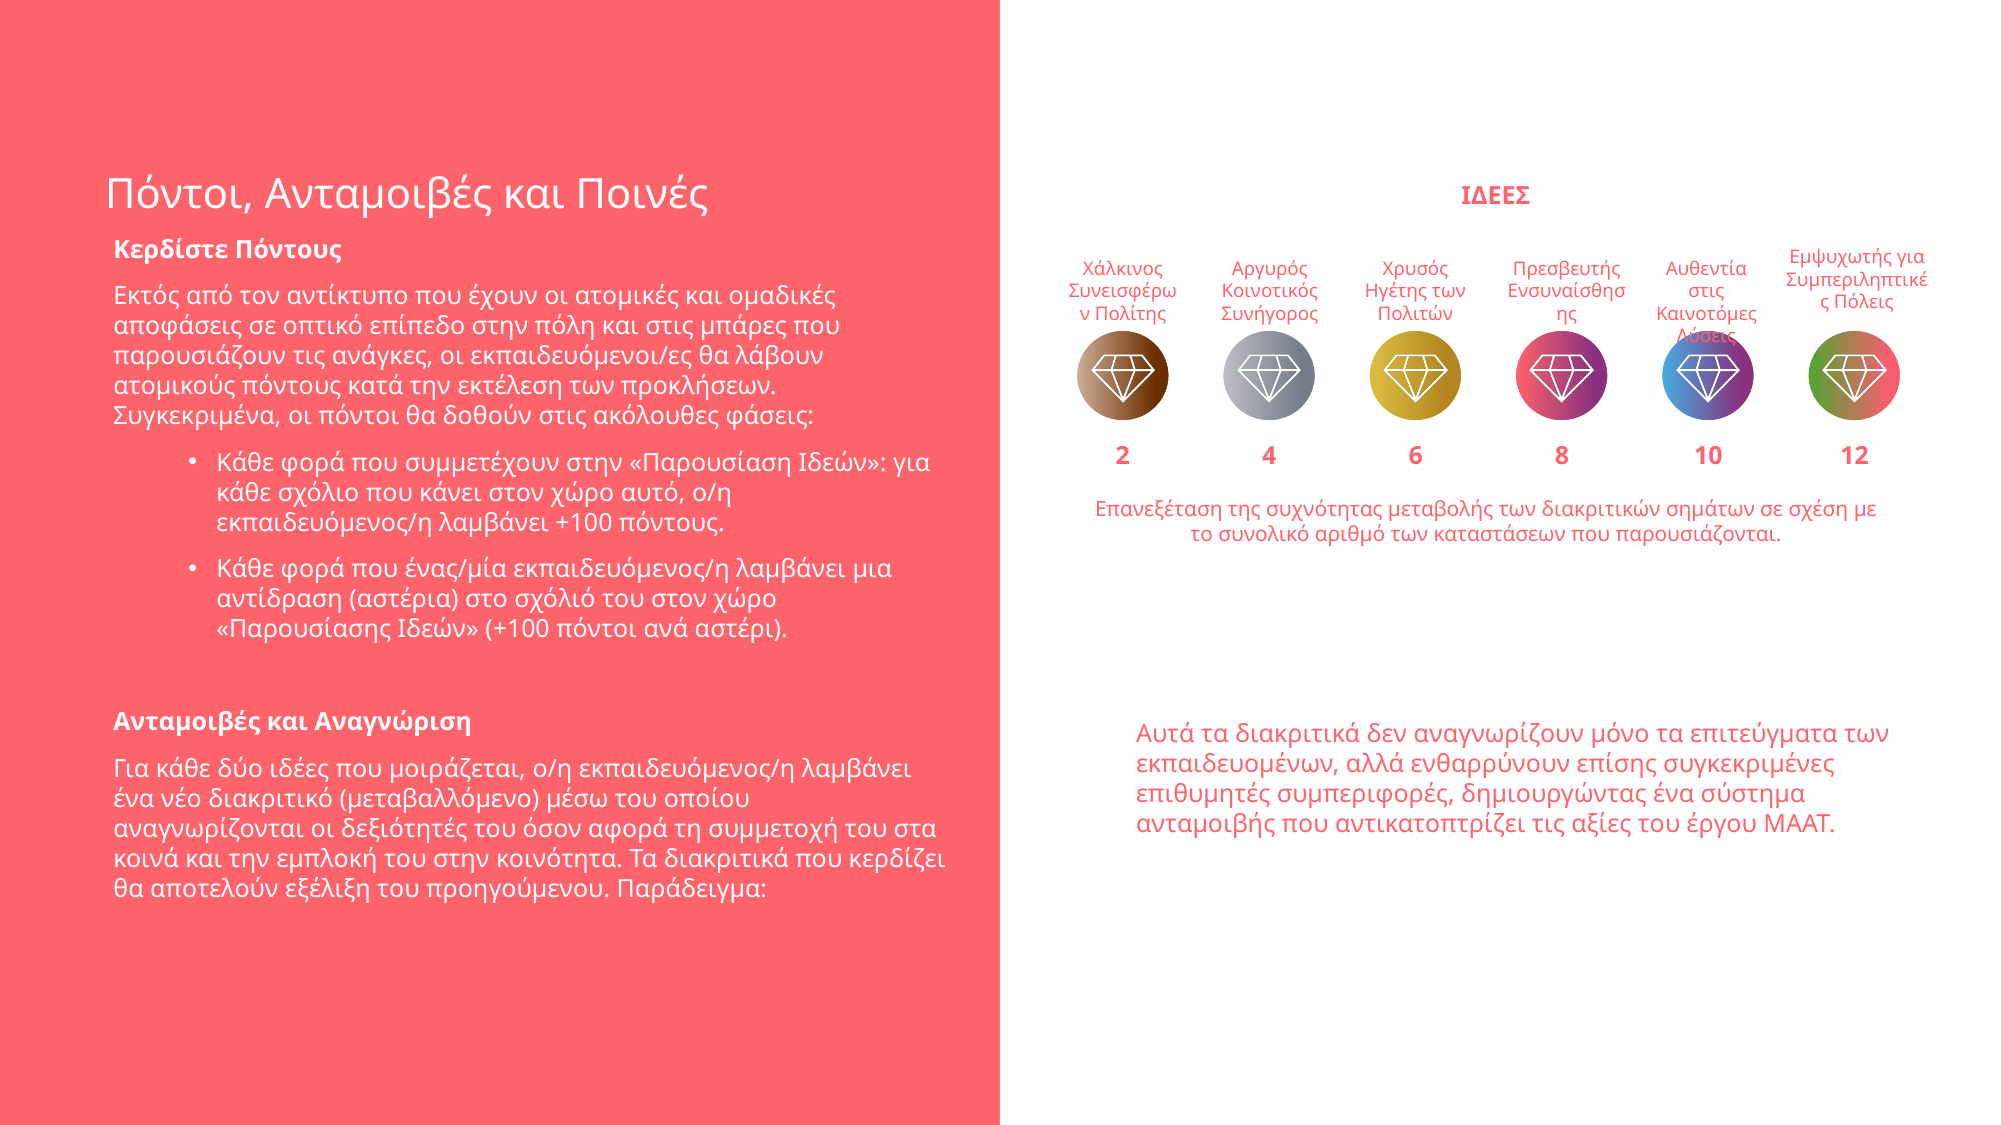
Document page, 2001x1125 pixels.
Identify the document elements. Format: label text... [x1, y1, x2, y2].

text_box Αργυρός Κοινοτικός Συνήγορος [1196, 248, 1341, 332]
text_box 10 [1645, 432, 1771, 478]
text_box [999, 0, 2000, 1125]
text_box Πόντοι, Ανταμοιβές και Ποινές [105, 104, 1534, 217]
text_box 8 [1499, 432, 1625, 478]
text_box ΙΔΕΕΣ [1436, 171, 1562, 217]
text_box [1660, 329, 1756, 423]
text_box Εμψυχωτής για Συμπεριληπτικές Πόλεις [1770, 237, 1943, 320]
text_box 12 [1792, 432, 1918, 478]
text_box 6 [1353, 432, 1478, 478]
text_box Χρυσός Ηγέτης των Πολιτών [1341, 248, 1487, 332]
text_box Αυθεντία στις Καινοτόμες Λύσεις [1632, 248, 1780, 354]
text_box 4 [1206, 432, 1332, 478]
text_box Κερδίστε Πόντους Εκτός από τον αντίκτυπο που έχουν οι ατομικές και ομαδικές αποφάσεις σε οπτικό επίπεδο στην πόλη και στις μπάρες που παρουσιάζουν τις ανάγκες, οι εκπαιδευόμενοι/ες θα λάβουν ατομικούς πόντους κατά την εκτέλεση των προκλήσεων. Συγκεκριμένα, οι πόντοι θα δοθούν στις ακόλουθες φάσεις: Κάθε φορά που συμμετέχουν στην «Παρουσίαση Ιδεών»: για κάθε σχόλιο που κάνει στον χώρο αυτό, ο/η εκπαιδευόμενος/η λαμβάνει +100 πόντους. Κάθε φορά που ένας/μία εκπαιδευόμενος/η λαμβάνει μια αντίδραση (αστέρια) στο σχόλιό του στον χώρο «Παρουσίασης Ιδεών» (+100 πόντοι ανά αστέρι). Ανταμοιβές και Αναγνώριση Για κάθε δύο ιδέες που μοιράζεται, ο/η εκπαιδευόμενος/η λαμβάνει ένα νέο διακριτικό (μεταβαλλόμενο) μέσω του οποίου αναγνωρίζονται οι δεξιότητές του όσον αφορά τη συμμετοχή του στα κοινά και την εμπλοκή του στην κοινότητα. Τα διακριτικά που κερδίζει θα αποτελούν εξέλιξη του προηγούμενου. Παράδειγμα: [98, 225, 963, 910]
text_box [1367, 329, 1463, 423]
text_box Χάλκινος Συνεισφέρων Πολίτης [1049, 248, 1196, 332]
text_box Πρεσβευτής Ενσυναίσθησης [1487, 248, 1632, 332]
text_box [1514, 329, 1610, 423]
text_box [1221, 329, 1317, 423]
text_box Αυτά τα διακριτικά δεν αναγνωρίζουν μόνο τα επιτεύγματα των εκπαιδευομένων, αλλά ενθαρρύνουν επίσης συγκεκριμένες επιθυμητές συμπεριφορές, δημιουργώντας ένα σύστημα ανταμοιβής που αντικατοπτρίζει τις αξίες του έργου MAAT. [1121, 710, 1928, 845]
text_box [1806, 329, 1902, 423]
text_box 2 [1060, 432, 1186, 478]
text_box Επανεξέταση της συχνότητας μεταβολής των διακριτικών σημάτων σε σχέση με το συνολικό αριθμό των καταστάσεων που παρουσιάζονται. [1075, 488, 1902, 554]
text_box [1075, 329, 1171, 423]
text_box [0, 0, 999, 1125]
